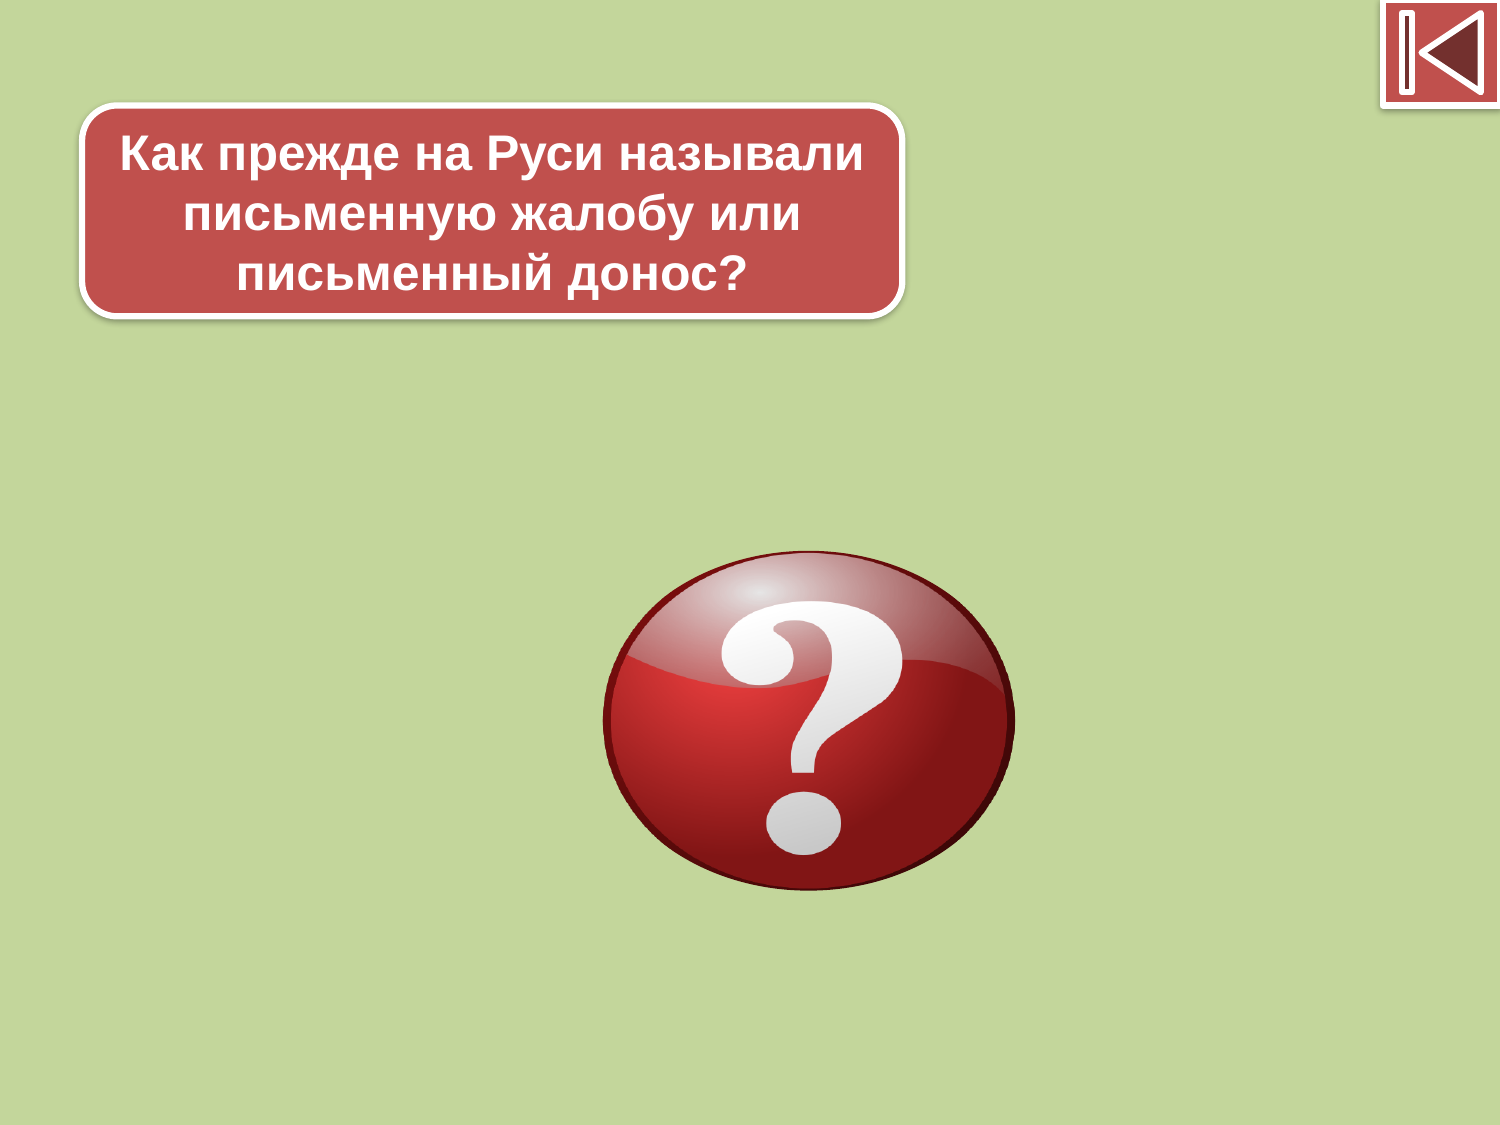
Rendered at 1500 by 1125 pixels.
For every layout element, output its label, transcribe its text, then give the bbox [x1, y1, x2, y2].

picture [597, 550, 1020, 891]
text_box [1380, 0, 1500, 109]
text_box Как прежде на Руси называли письменную жалобу или письменный донос? [78, 102, 906, 320]
